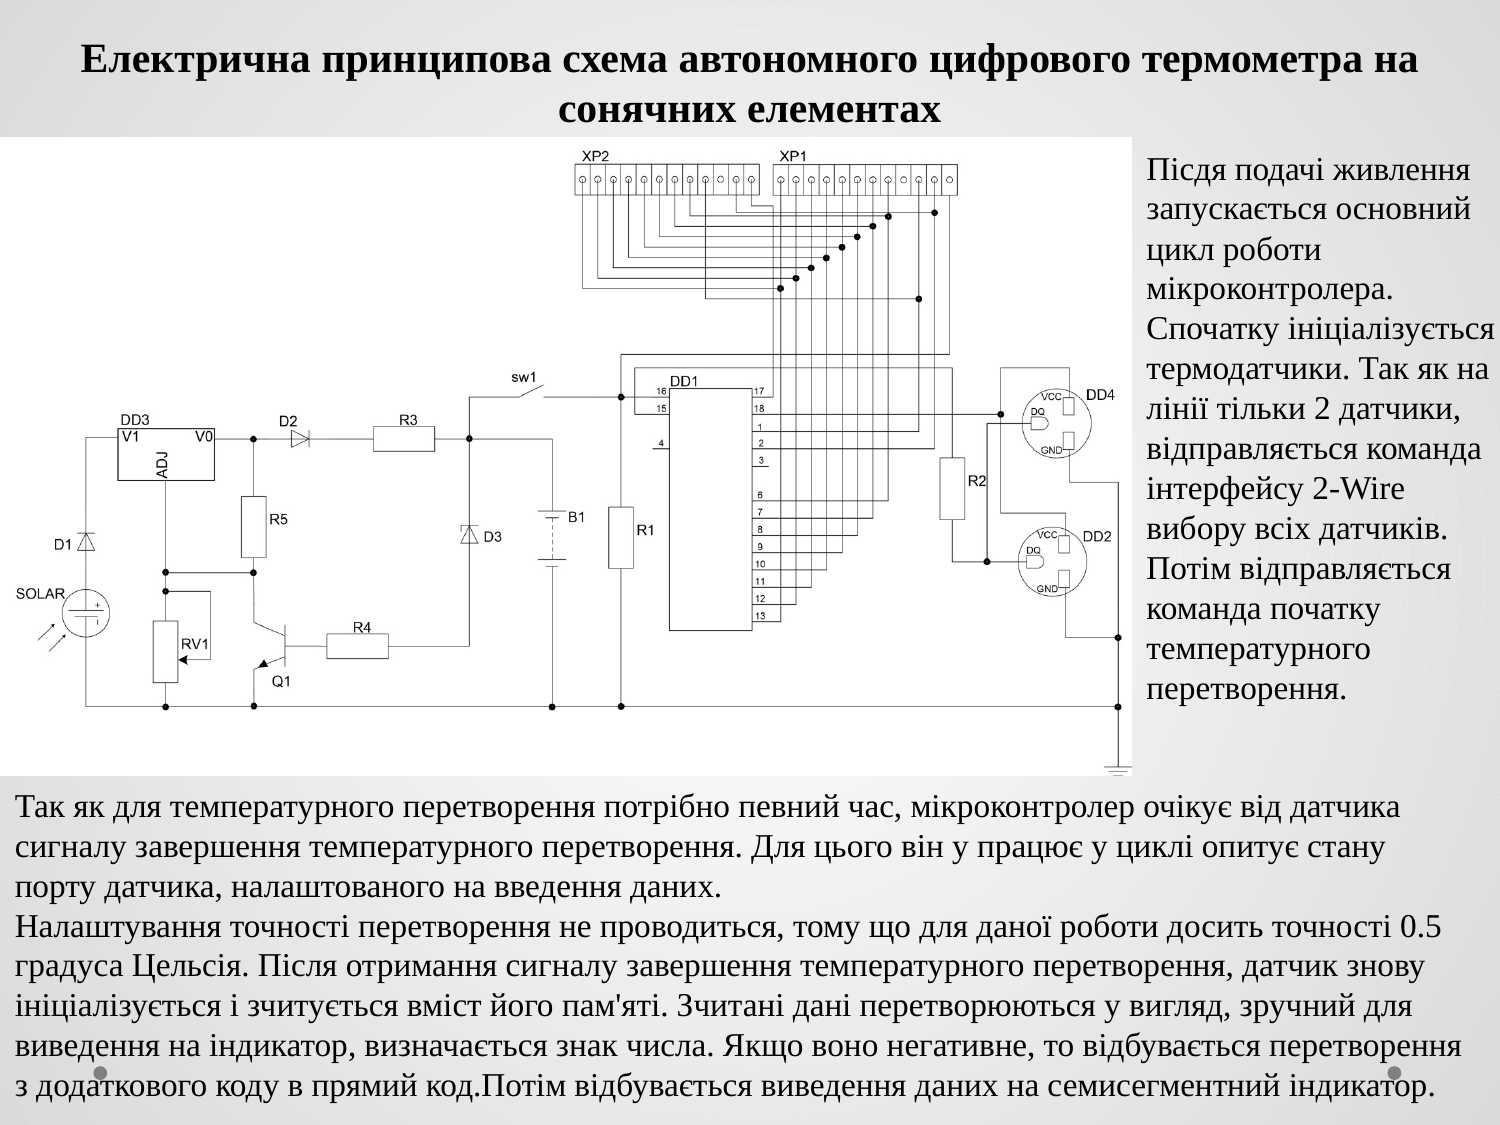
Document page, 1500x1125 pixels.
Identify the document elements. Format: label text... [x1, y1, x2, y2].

text_box Пісдя подачі живлення запускається основний цикл роботи мікроконтролера. Спочатку ініціалізується термодатчики. Так як на лінії тільки 2 датчики, відправляється команда інтерфейсу 2-Wire вибору всіх датчиків. Потім відправляється команда початку температурного перетворення. [1134, 139, 1500, 714]
text_box Так як для температурного перетворення потрібно певний час, мікроконтролер очікує від датчика сигналу завершення температурного перетворення. Для цього він у працює у циклі опитує стану порту датчика, налаштованого на введення даних. Налаштування точності перетворення не проводиться, тому що для даної роботи досить точності 0.5 градуса Цельсія. Після отримання сигналу завершення температурного перетворення, датчик знову ініціалізується і зчитується вміст його пам'яті. Зчитані дані перетворюються у вигляд, зручний для виведення на індикатор, визначається знак числа. Якщо воно негативне, то відбувається перетворення з додаткового коду в прямий код.Потім відбувається виведення даних на семисегментний індикатор. . [0, 776, 1489, 1125]
picture [0, 137, 1132, 776]
text_box Електрична принципова схема автономного цифрового термометра на сонячних елементах [0, 23, 1500, 139]
